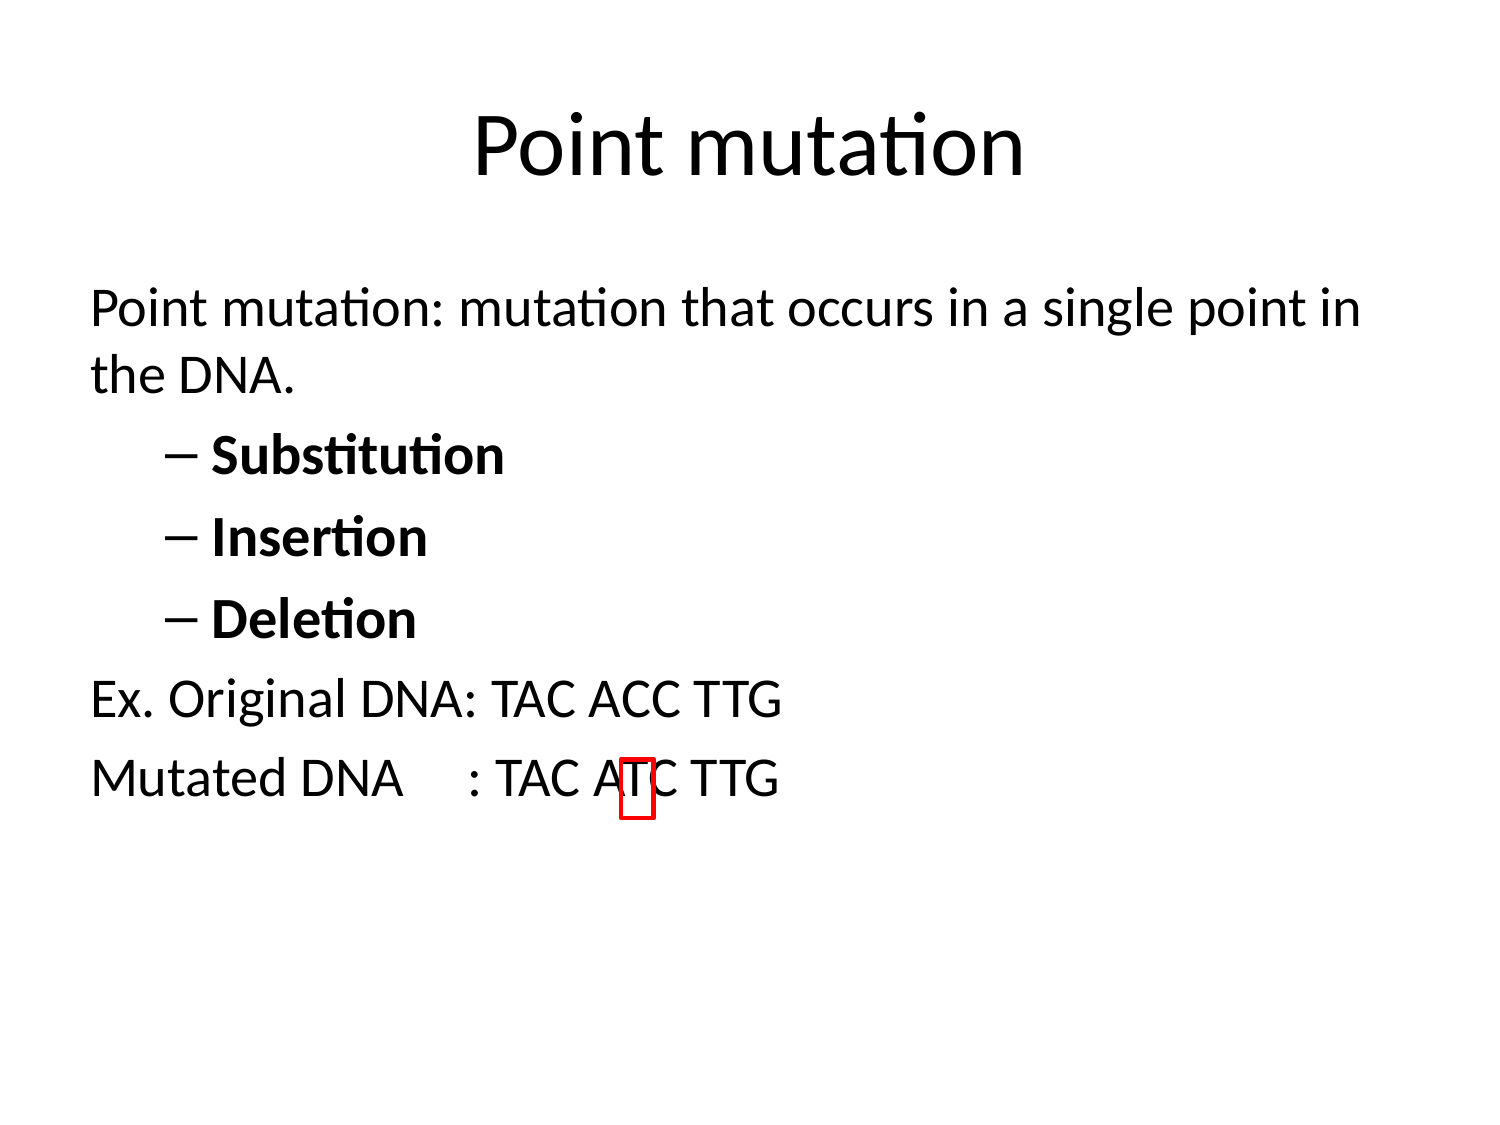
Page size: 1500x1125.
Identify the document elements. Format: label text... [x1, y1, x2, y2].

title Point mutation [75, 45, 1425, 233]
list Point mutation: mutation that occurs in a single point in the DNA. Substitution Insertion Deletion Ex. Original DNA: TAC ACC TTG Mutated DNA : TAC ATC TTG [75, 262, 1425, 1005]
text_box [619, 757, 656, 820]
